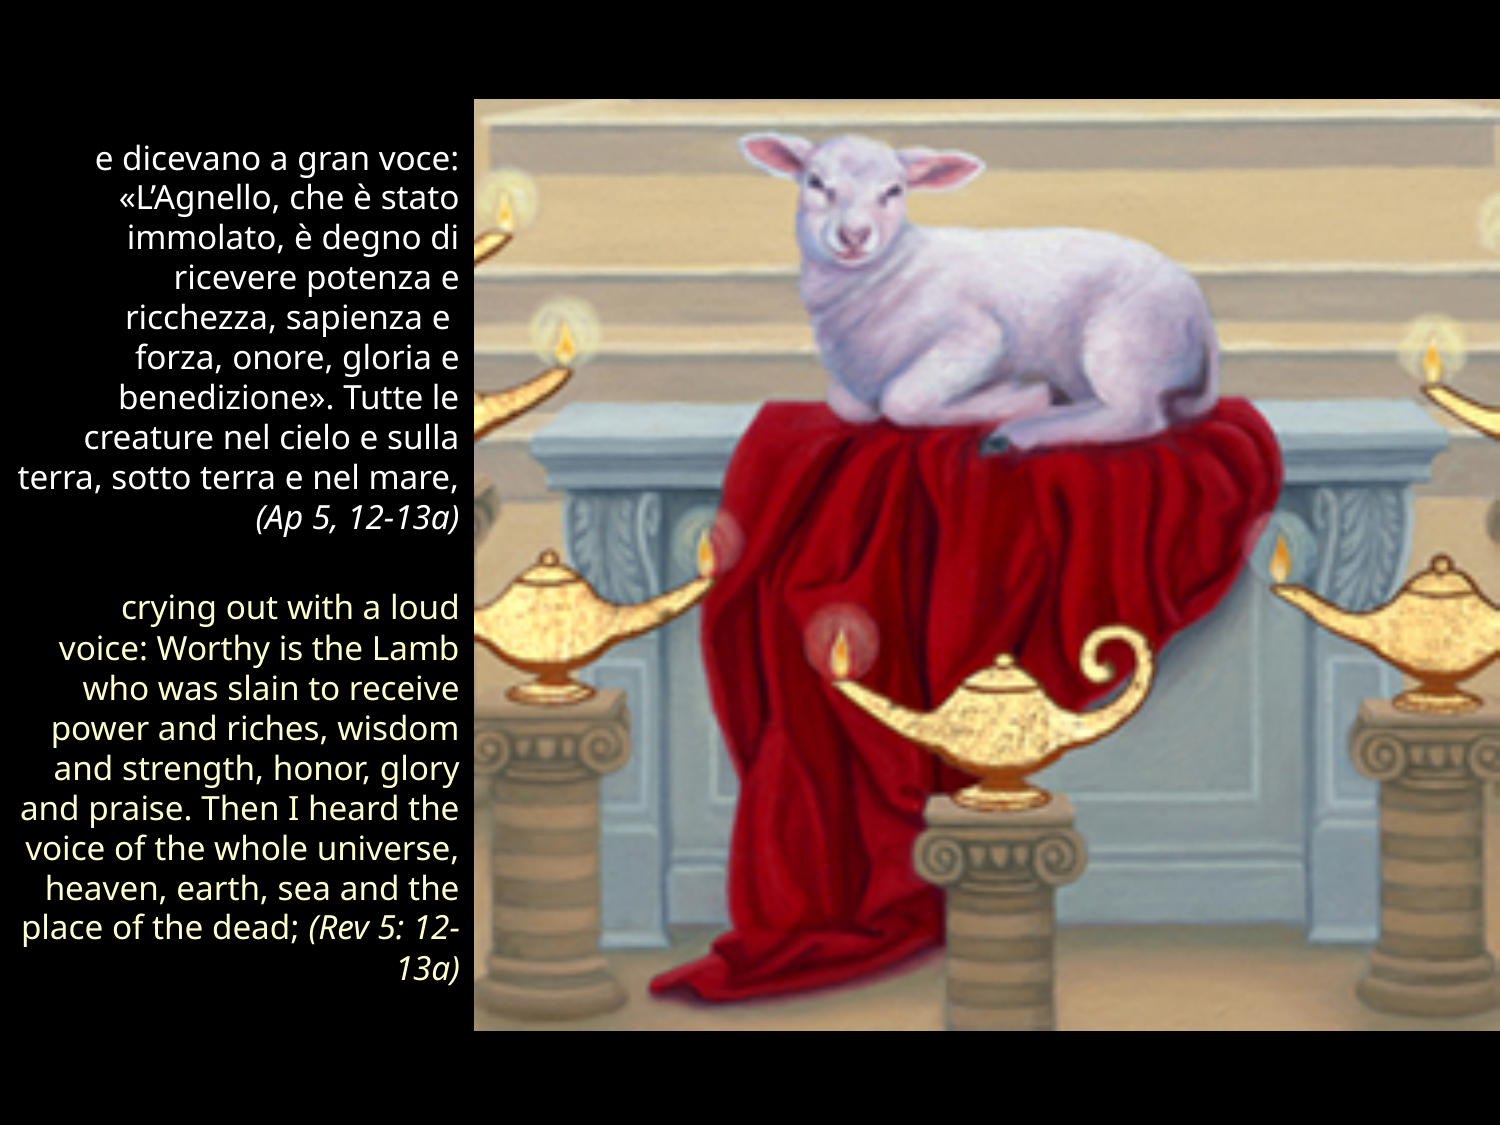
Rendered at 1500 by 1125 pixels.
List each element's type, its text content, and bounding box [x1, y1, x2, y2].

picture [474, 99, 1500, 1031]
title e dicevano a gran voce: «L’Agnello, che è stato immolato, è degno di ricevere potenza e ricchezza, sapienza e forza, onore, gloria e benedizione». Tutte le creature nel cielo e sulla terra, sotto terra e nel mare, (Ap 5, 12-13a) [0, 287, 474, 425]
text_box crying out with a loud voice: Worthy is the Lamb who was slain to receive power and riches, wisdom and strength, honor, glory and praise. Then I heard the voice of the whole universe, heaven, earth, sea and the place of the dead; (Rev 5: 12-13a) [0, 574, 474, 994]
